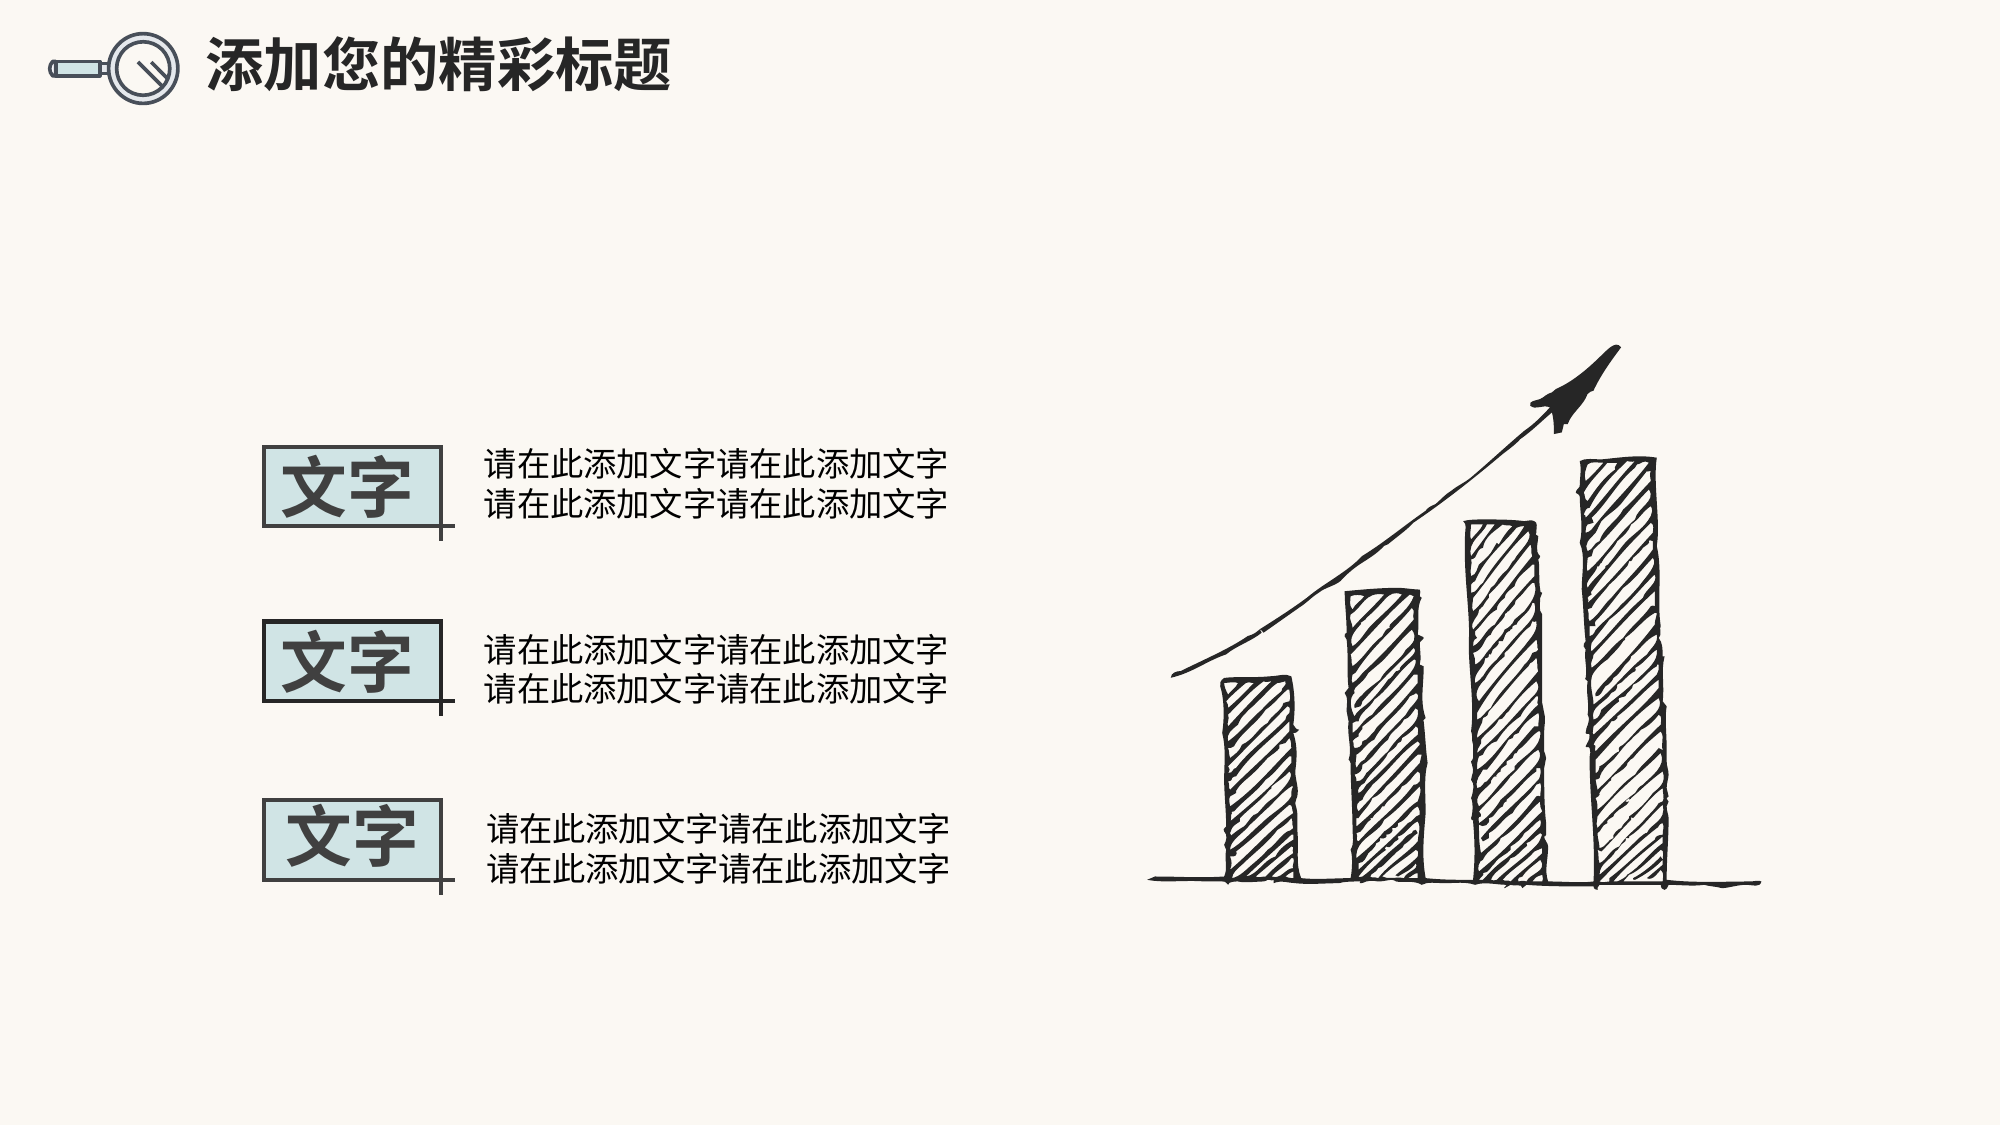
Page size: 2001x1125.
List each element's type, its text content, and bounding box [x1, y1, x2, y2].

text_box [263, 621, 456, 717]
text_box 文字 [270, 787, 466, 883]
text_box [263, 446, 456, 542]
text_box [263, 800, 456, 896]
text_box 请在此添加文字请在此添加文字请在此添加文字请在此添加文字 [469, 436, 983, 531]
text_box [48, 30, 178, 104]
text_box 文字 [265, 613, 444, 621]
text_box 文字 [266, 438, 466, 534]
text_box 添加您的精彩标题 [191, 20, 693, 106]
text_box 请在此添加文字请在此添加文字请在此添加文字请在此添加文字 [469, 621, 983, 716]
text_box 请在此添加文字请在此添加文字请在此添加文字请在此添加文字 [471, 800, 985, 896]
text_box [1147, 339, 1762, 890]
